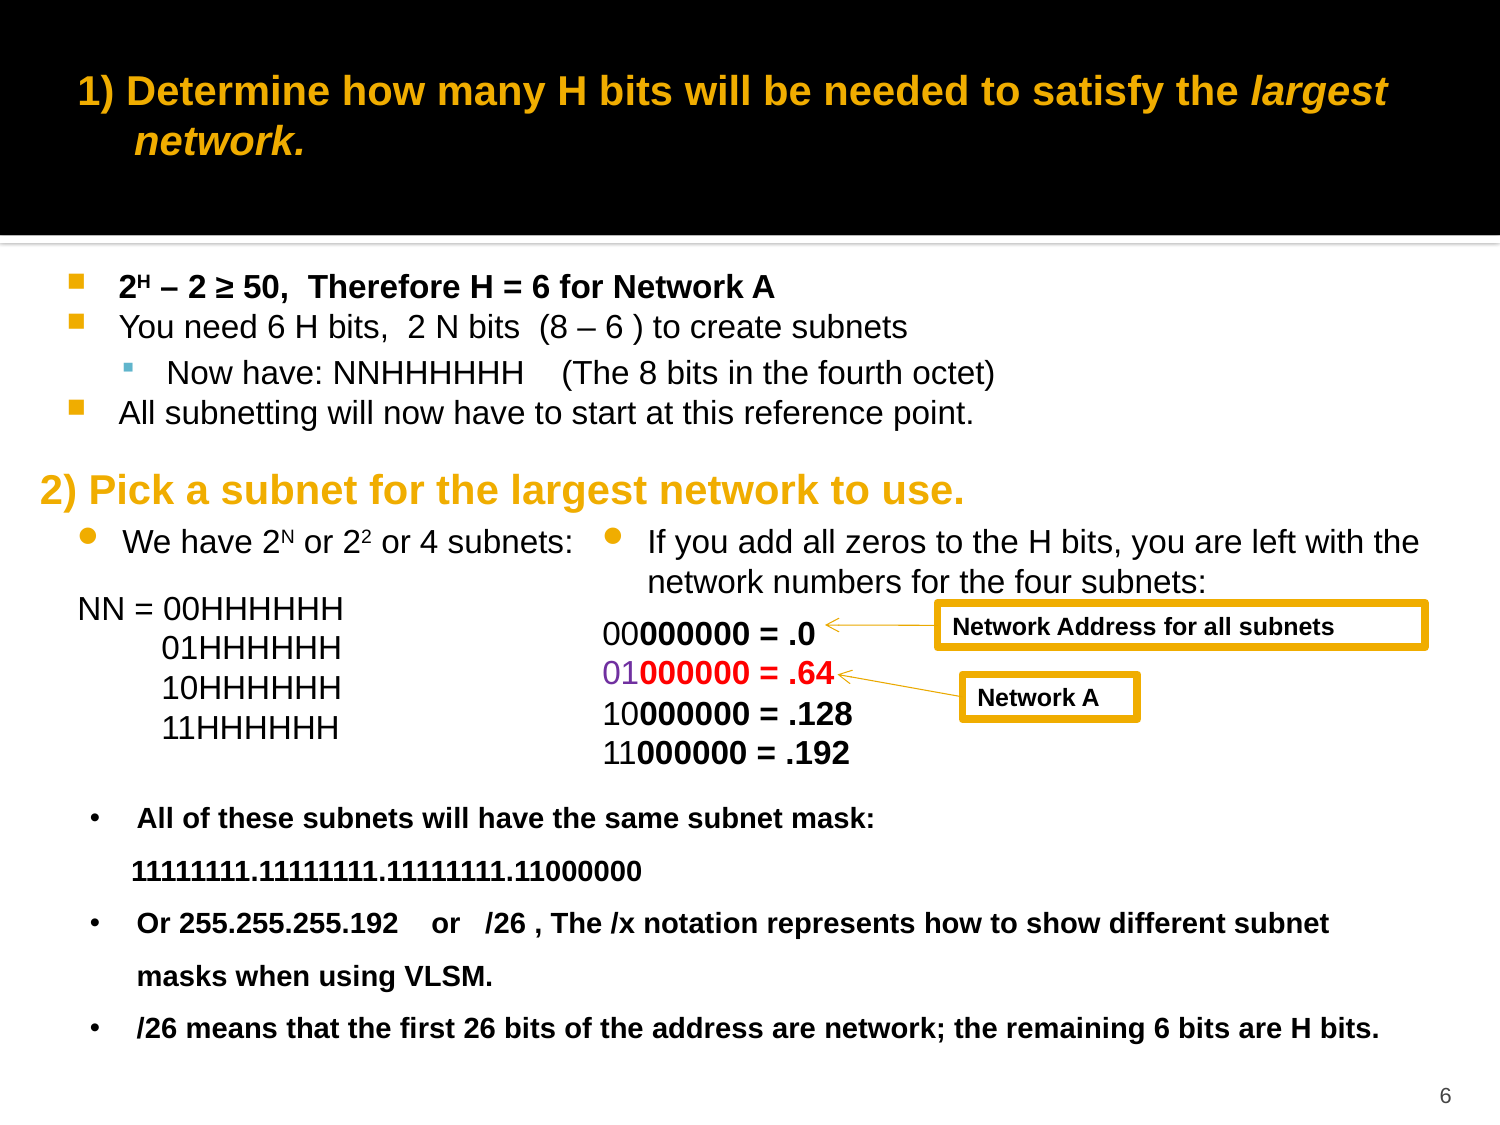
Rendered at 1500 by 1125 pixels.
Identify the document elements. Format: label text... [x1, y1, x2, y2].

text_box 2) Pick a subnet for the largest network to use. [24, 449, 1388, 525]
text_box Network A [959, 671, 1141, 723]
text_box All of these subnets will have the same subnet mask: 11111111.11111111.11111111.11000000 Or 255.255.255.192 or /26 , The /x notation represents how to show different subnet masks when using VLSM. /26 means that the first 26 bits of the address are network; the remaining 6 bits are H bits. [74, 774, 1413, 1052]
text_box We have 2N or 22 or 4 subnets: NN = 00HHHHHH 01HHHHHH 10HHHHHH 11HHHHHH [62, 512, 587, 813]
slide_number 6 [1345, 1062, 1467, 1108]
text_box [837, 674, 963, 698]
title 1) Determine how many H bits will be needed to satisfy the largest network. [62, 45, 1425, 233]
list 2H – 2 ≥ 50, Therefore H = 6 for Network A You need 6 H bits, 2 N bits (8 – 6 ) to create subnets Now have: NNHHHHHH (The 8 bits in the fourth octet) All subnetting will now have to start at this reference point. [37, 249, 1413, 512]
text_box Network Address for all subnets [934, 599, 1429, 651]
text_box If you add all zeros to the H bits, you are left with the network numbers for the four subnets: 00000000 = .0 01000000 = .64 10000000 = .128 11000000 = .192 [587, 512, 1450, 775]
